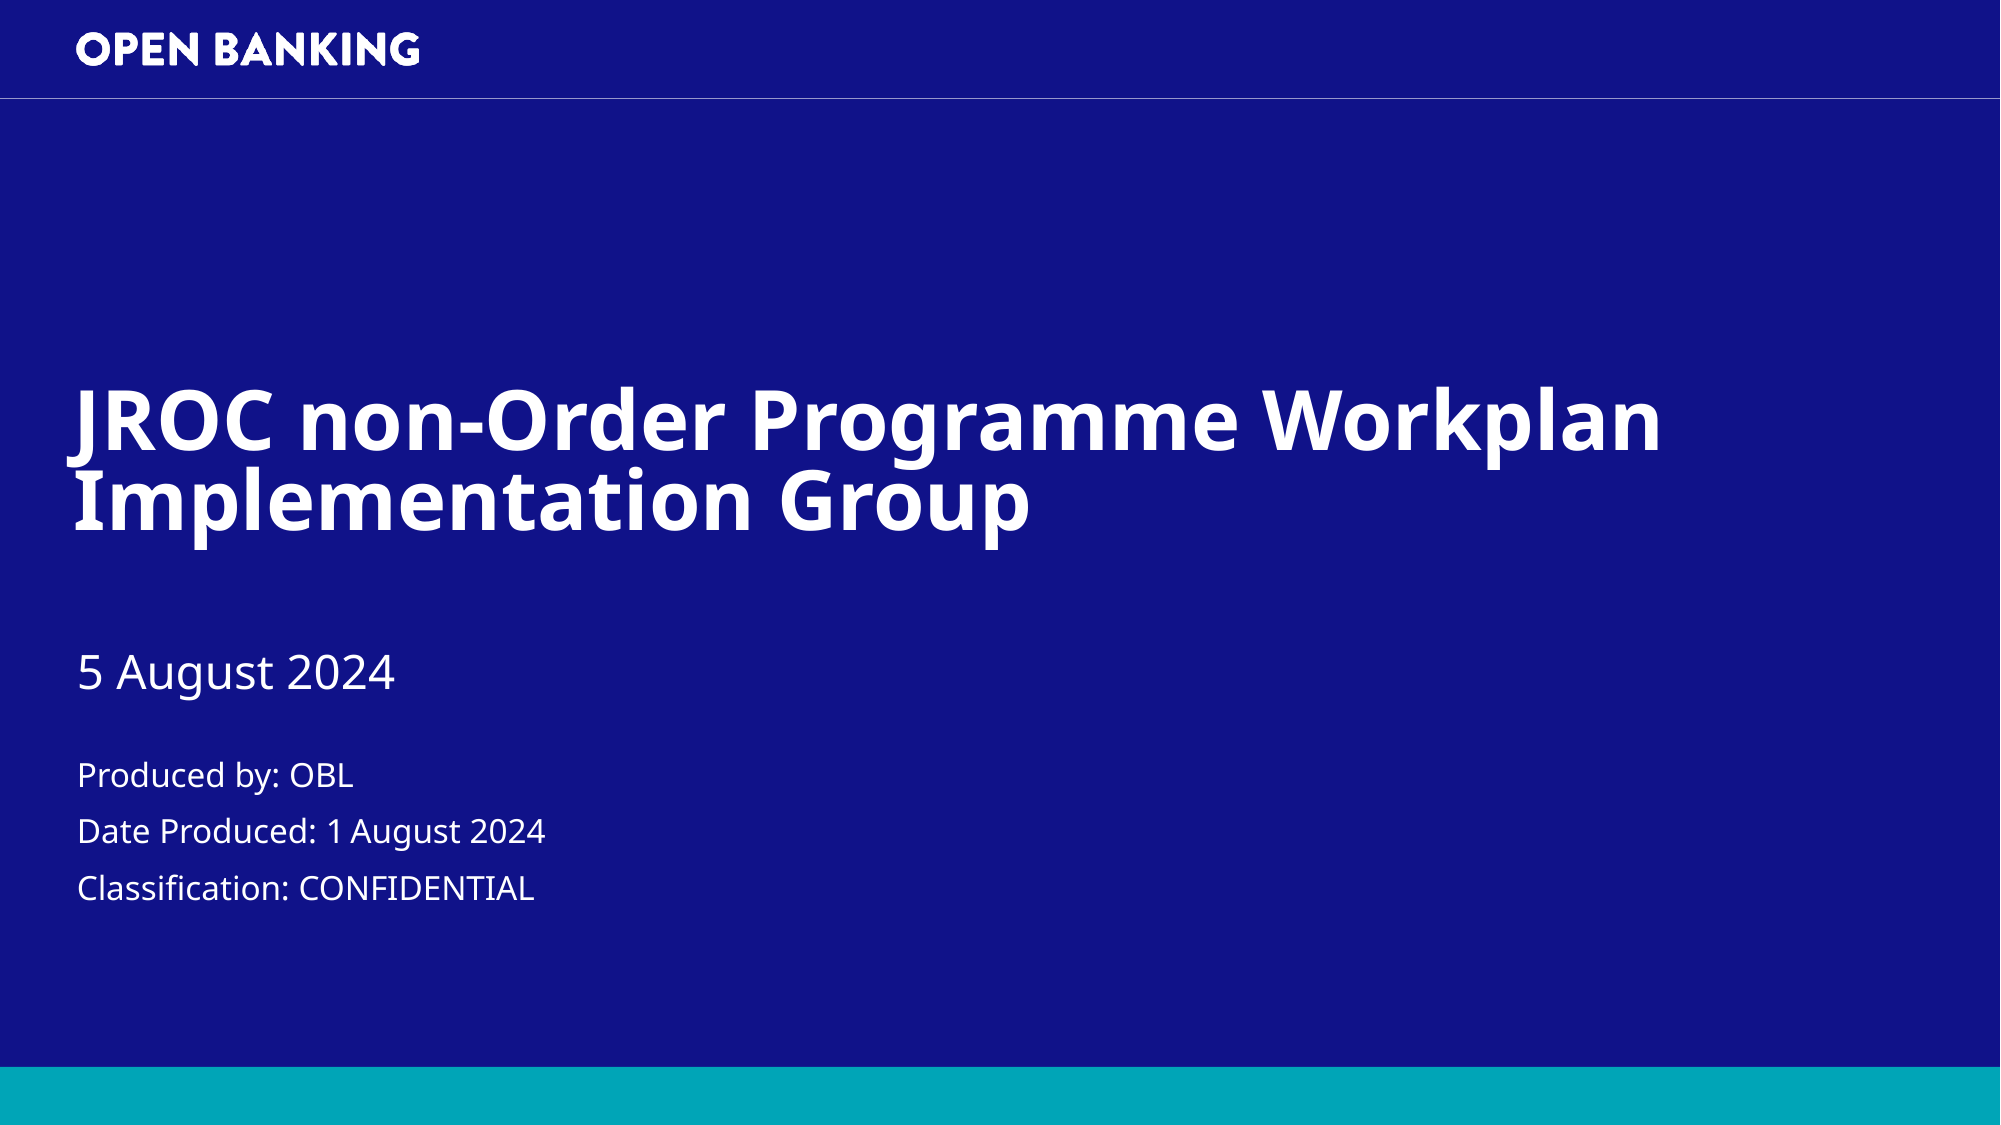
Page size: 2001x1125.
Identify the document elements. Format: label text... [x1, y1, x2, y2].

text_box [401, 1063, 1660, 1124]
subtitle 5 August 2024 [61, 641, 1753, 708]
picture [43, 0, 452, 99]
title JROC non-Order Programme Workplan Implementation Group [59, 83, 1886, 554]
list Produced by: OBL Date Produced: 1 August 2024 Classification: CONFIDENTIAL [61, 751, 1608, 931]
